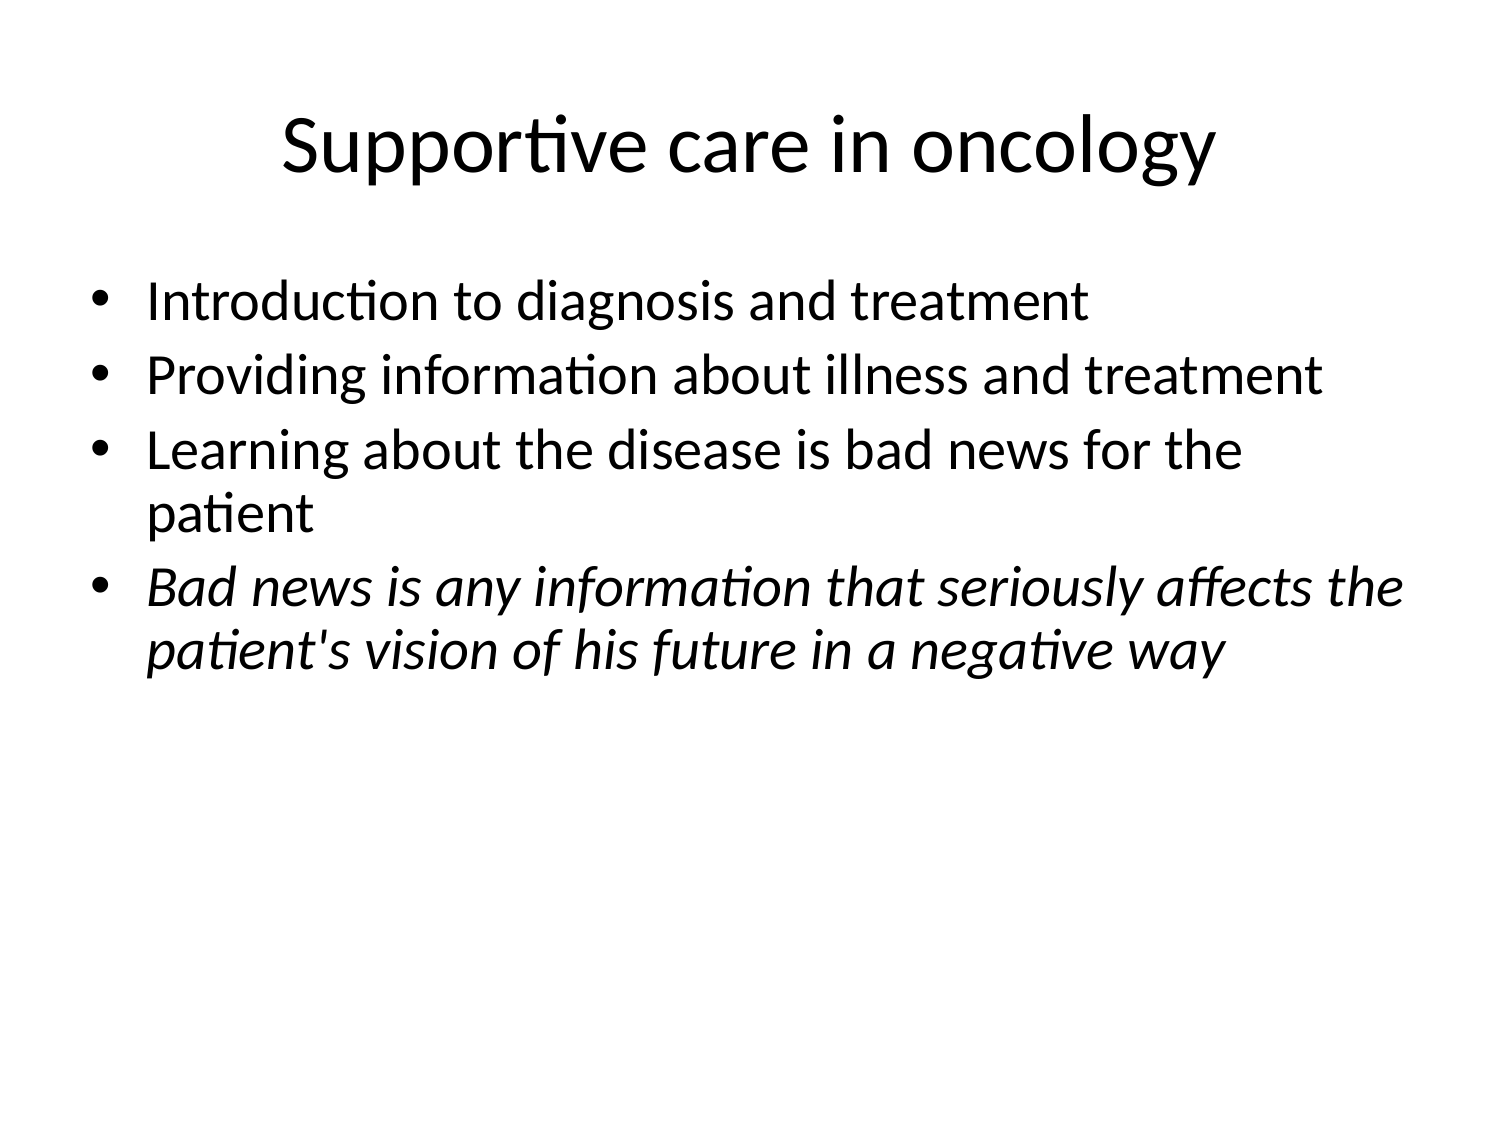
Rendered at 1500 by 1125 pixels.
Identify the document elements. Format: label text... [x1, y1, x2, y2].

title Supportive care in oncology [75, 45, 1425, 233]
list Introduction to diagnosis and treatment Providing information about illness and treatment Learning about the disease is bad news for the patient Bad news is any information that seriously affects the patient's vision of his future in a negative way [75, 262, 1425, 1005]
